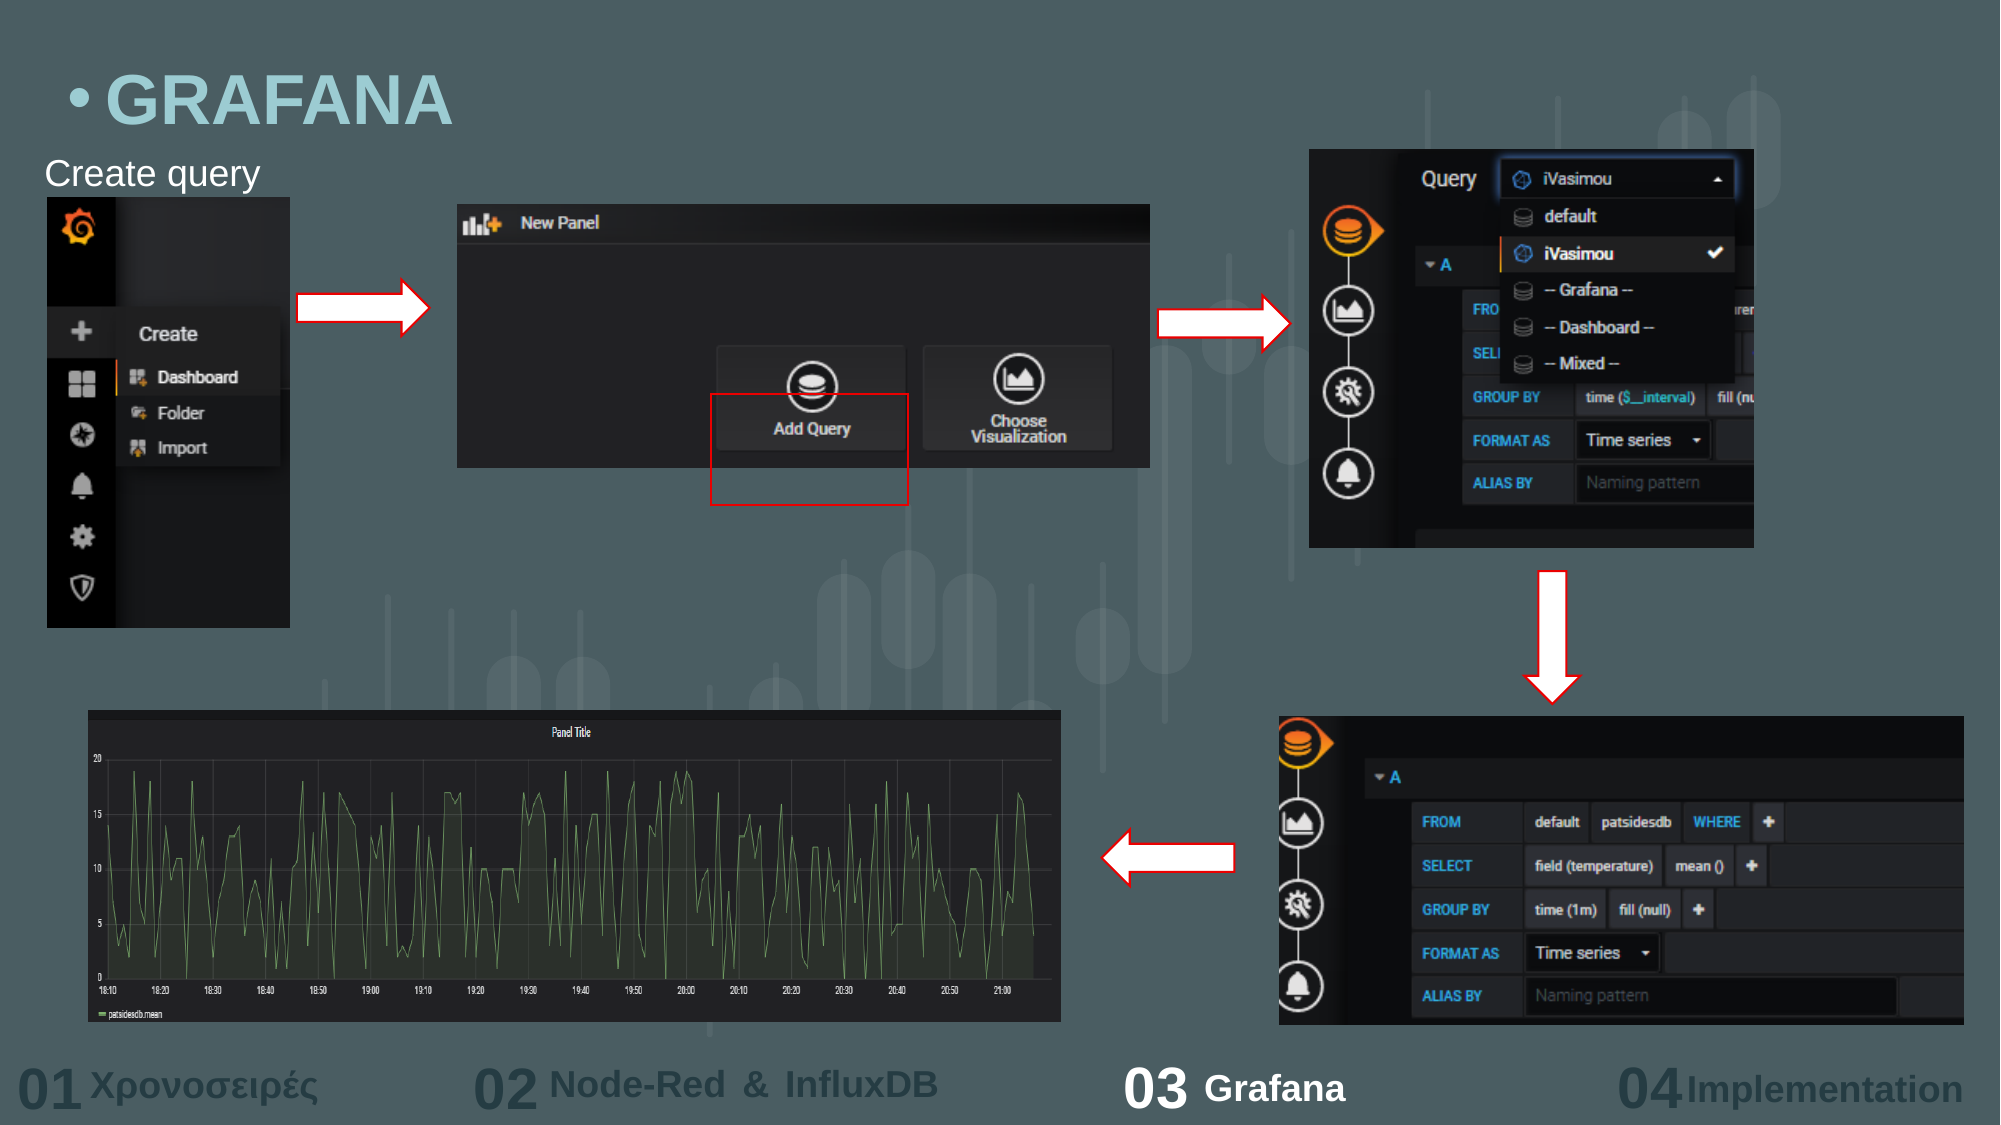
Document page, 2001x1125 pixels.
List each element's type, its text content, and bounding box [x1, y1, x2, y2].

text_box [1100, 827, 1236, 889]
picture [1279, 716, 1965, 1025]
text_box [710, 468, 909, 506]
picture [1309, 149, 1754, 548]
text_box [295, 277, 432, 339]
text_box [1156, 292, 1293, 355]
picture [88, 710, 1062, 1022]
text_box Create query [29, 142, 566, 202]
text_box [1521, 570, 1583, 706]
picture [456, 204, 1150, 468]
picture [47, 197, 290, 628]
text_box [0, 1033, 1988, 1125]
text_box GRAFANA [53, 55, 1952, 175]
